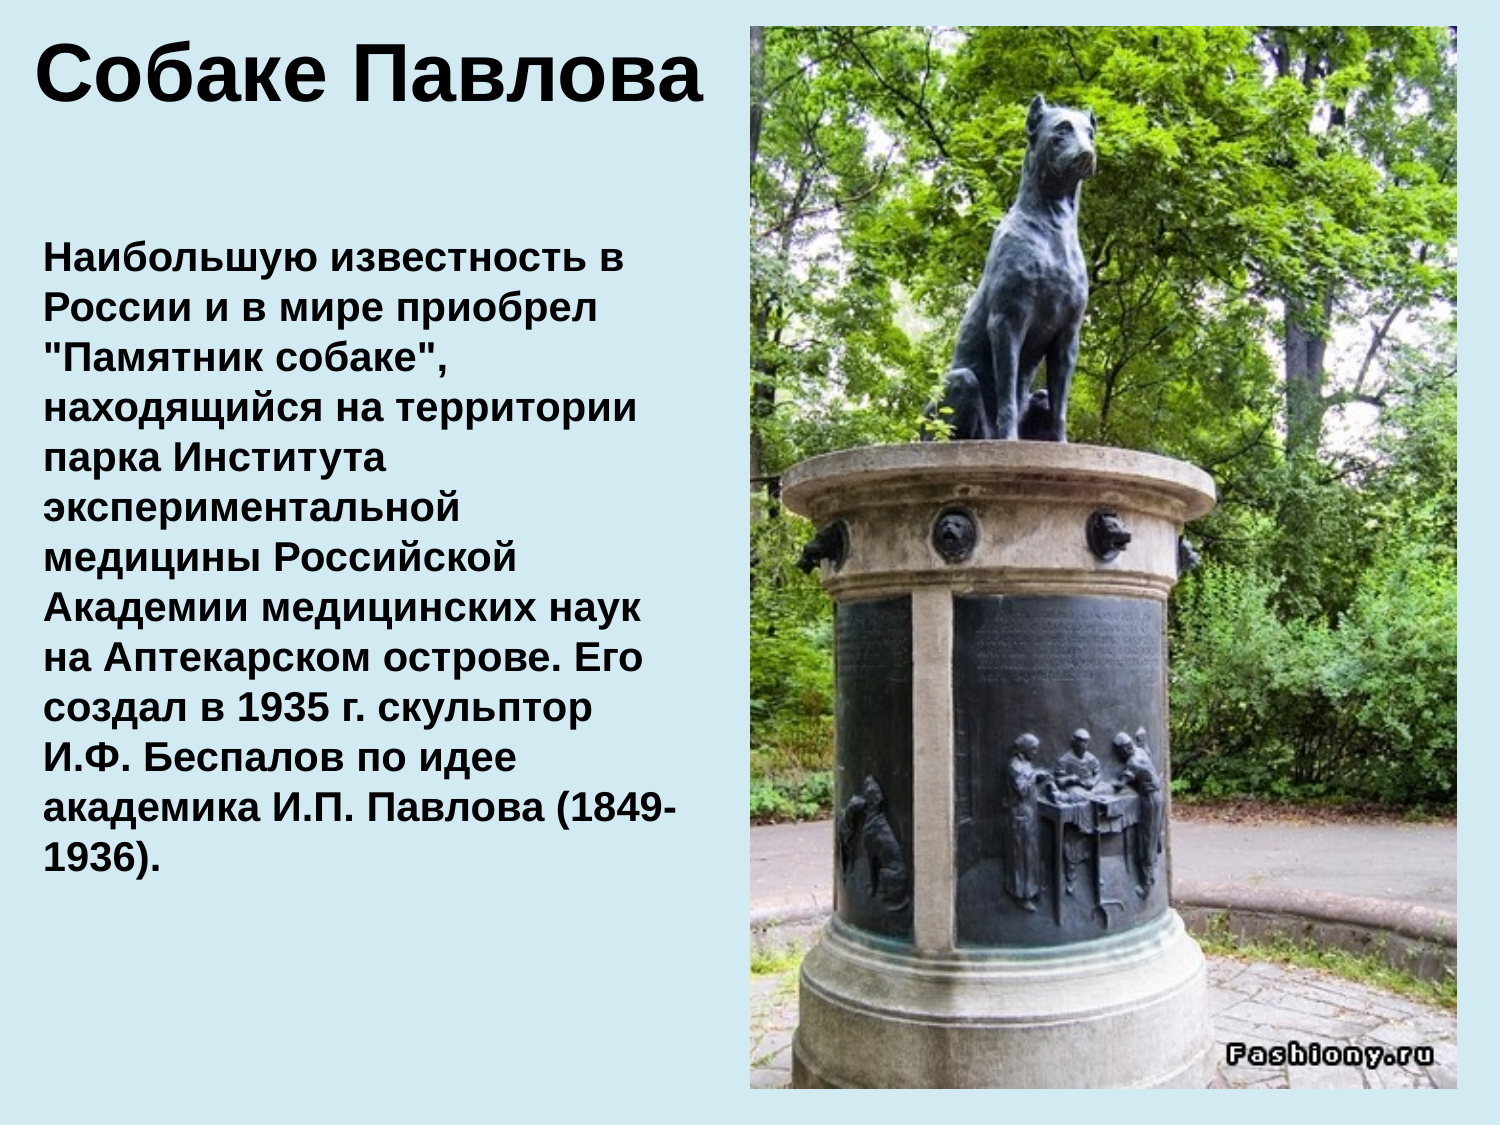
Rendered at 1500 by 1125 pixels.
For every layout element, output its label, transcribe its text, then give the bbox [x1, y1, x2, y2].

title Собаке Павлова [0, 0, 739, 138]
text_box Наибольшую известность в России и в мире приобрел "Памятник собаке", находящийся на территории парка Института экспериментальной медицины Российской Академии медицинских наук на Аптекарском острове. Его создал в 1935 г. скульптор И.Ф. Беспалов по идее академика И.П. Павлова (1849-1936). [28, 221, 702, 887]
picture [749, 26, 1457, 1090]
